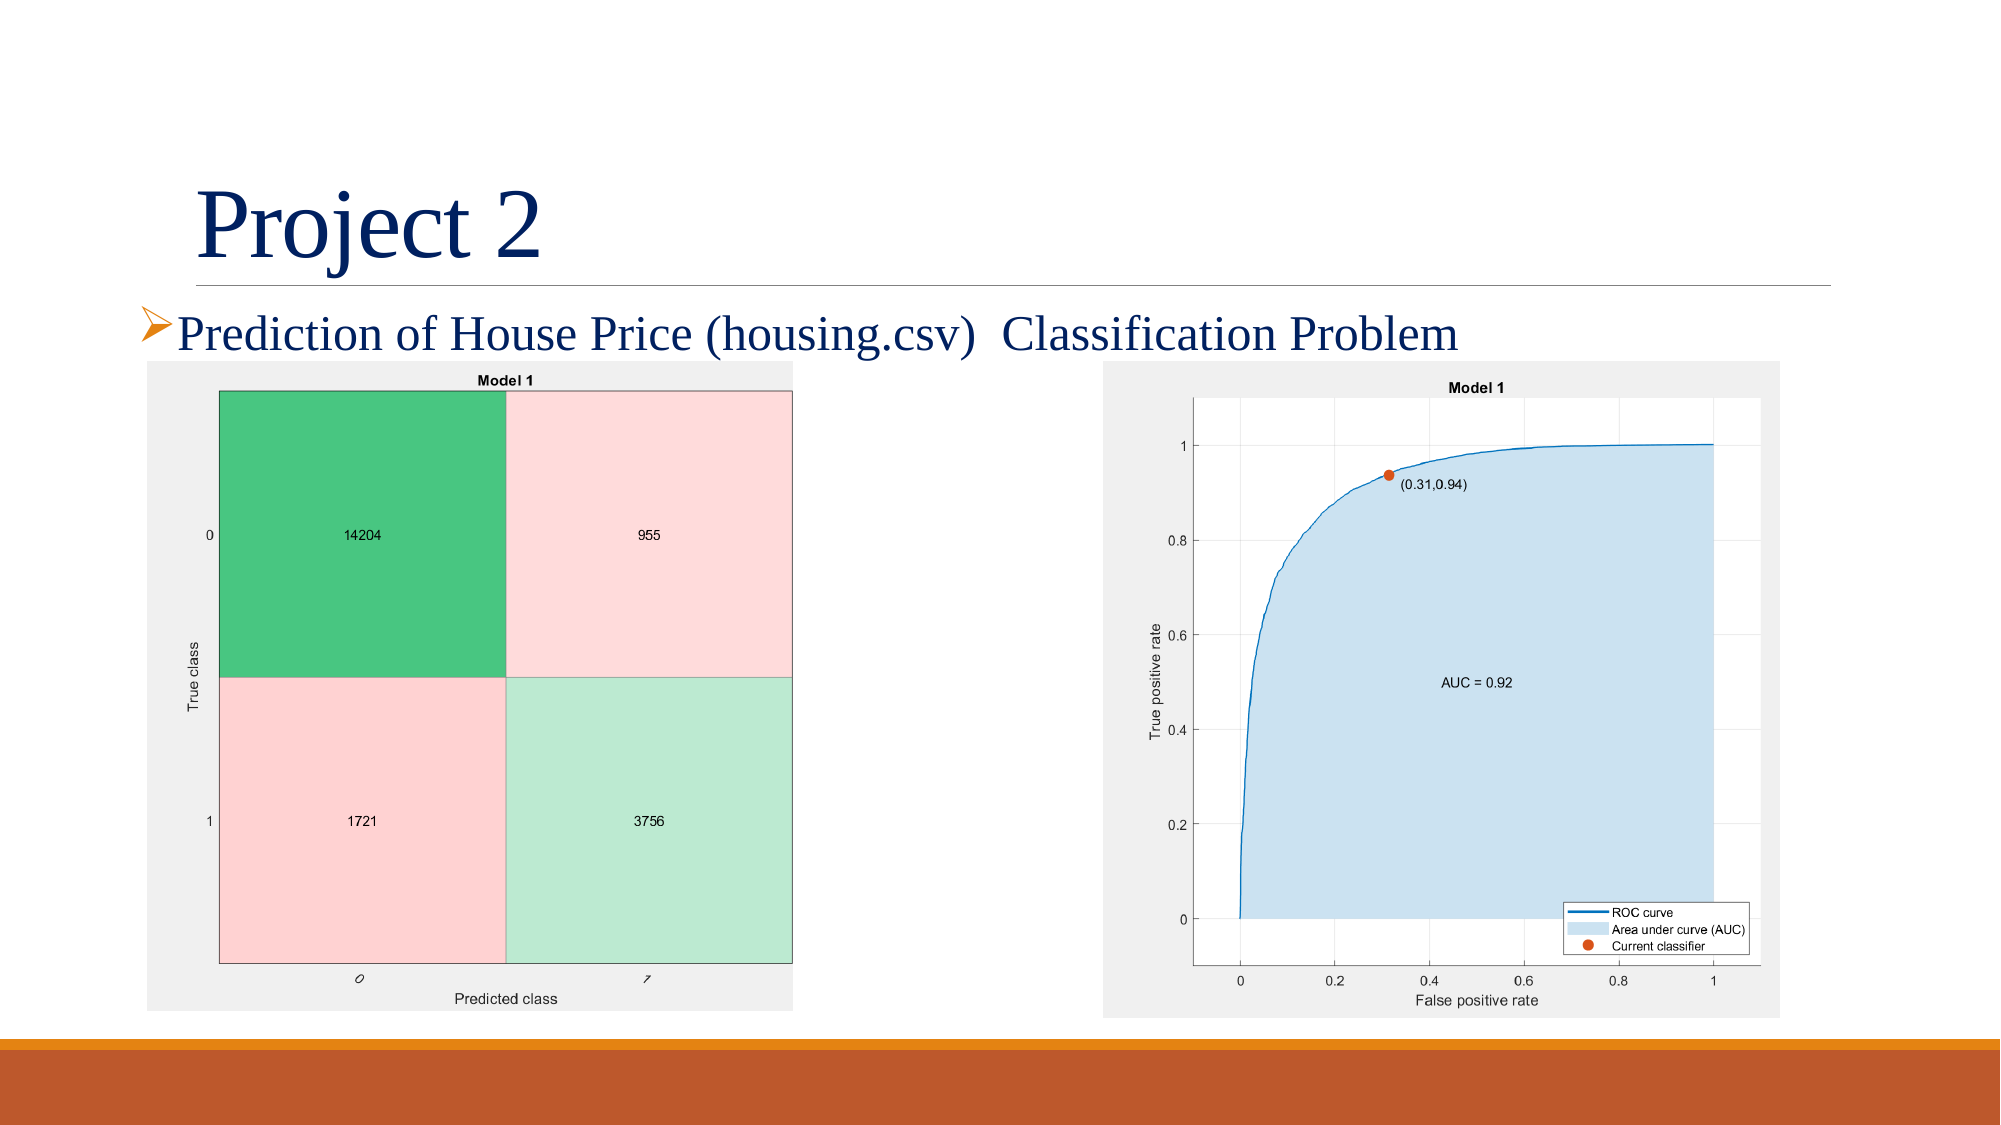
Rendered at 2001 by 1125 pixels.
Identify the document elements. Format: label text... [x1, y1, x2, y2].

text_box Prediction of House Price (housing.csv) Classification Problem [137, 299, 1863, 1046]
picture [146, 360, 794, 1012]
picture [1103, 360, 1781, 1018]
title Project 2 [180, 47, 1830, 285]
